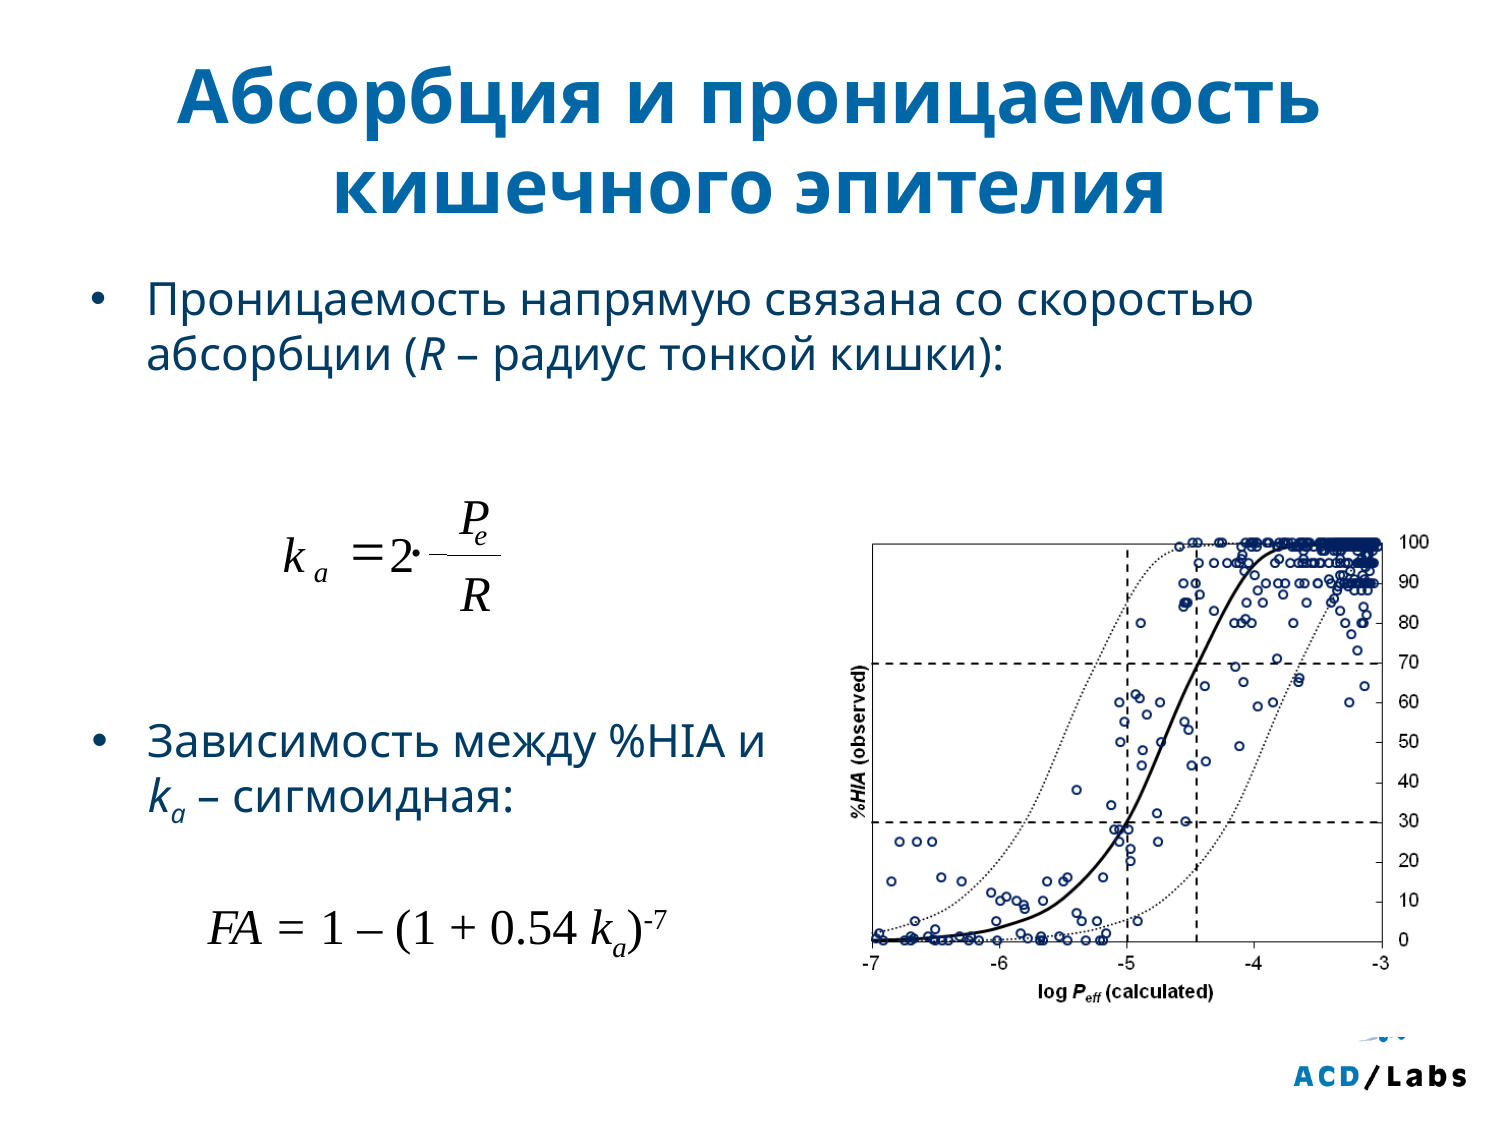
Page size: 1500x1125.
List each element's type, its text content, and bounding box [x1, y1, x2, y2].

list Проницаемость напрямую связана со скоростью абсорбции (R – радиус тонкой кишки): [74, 262, 1426, 421]
text_box Зависимость между %HIA и ka – сигмоидная: [76, 704, 807, 953]
title Абсорбция и проницаемость кишечного эпителия [74, 44, 1426, 233]
picture [812, 511, 1471, 1101]
text_box FA = 1 – (1 + 0.54 ka)-7 [192, 953, 683, 971]
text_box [262, 479, 513, 629]
